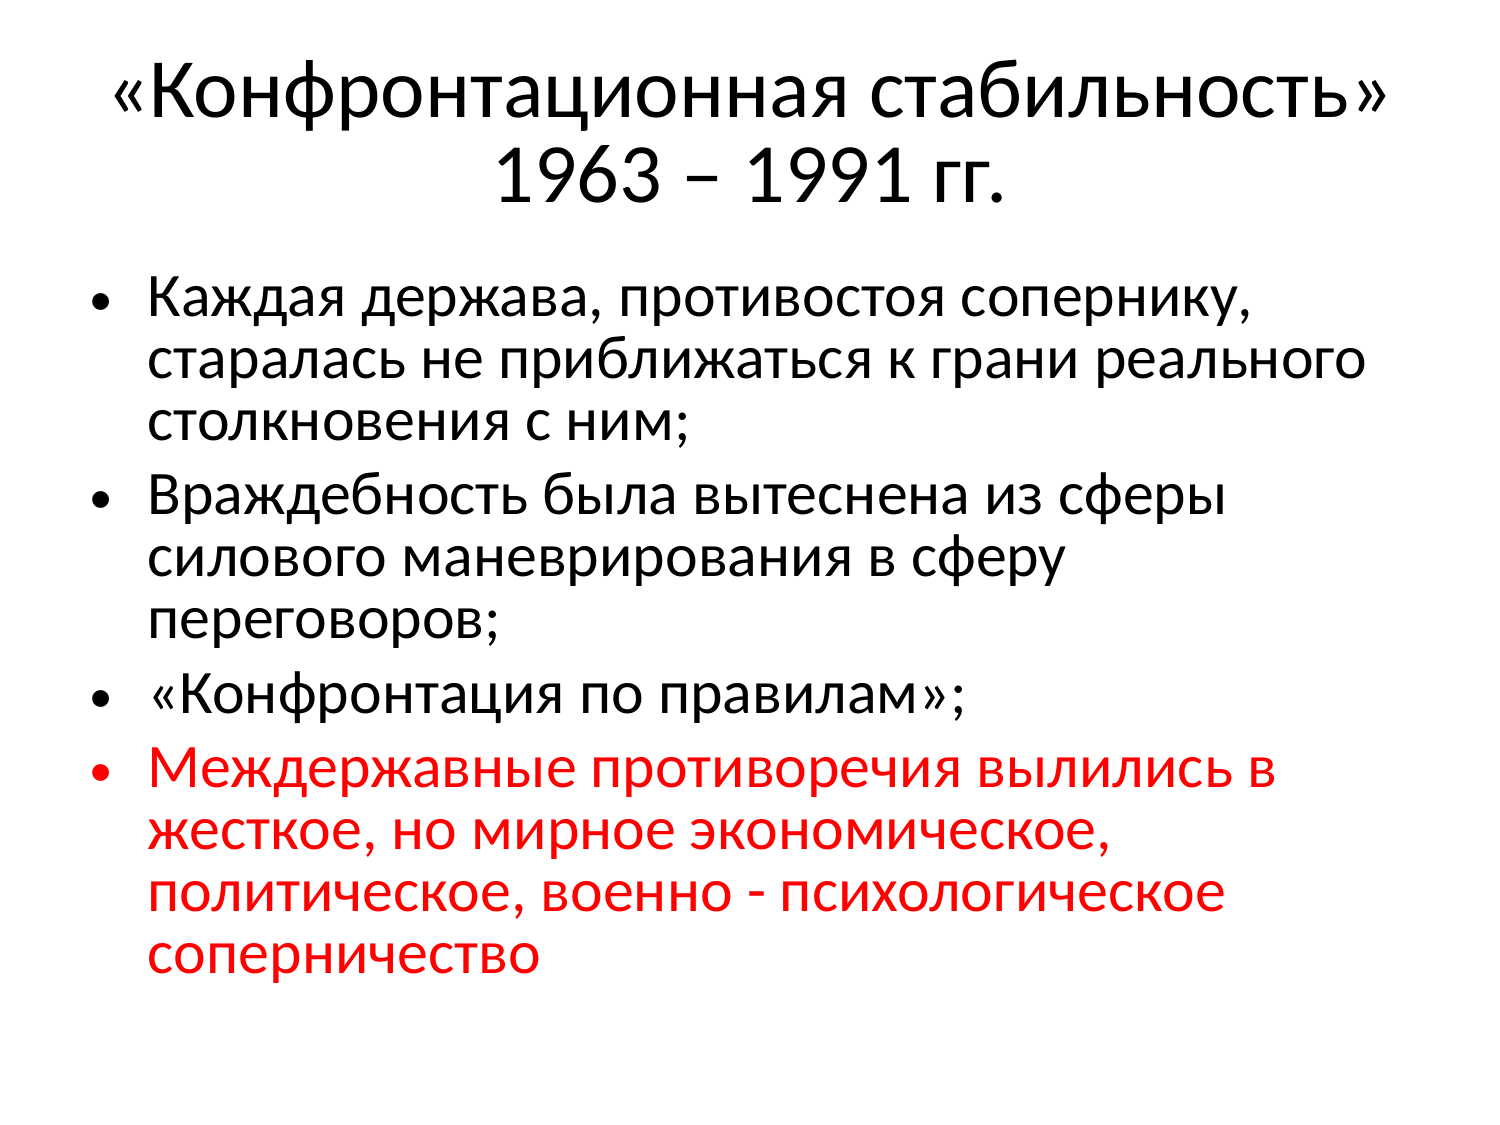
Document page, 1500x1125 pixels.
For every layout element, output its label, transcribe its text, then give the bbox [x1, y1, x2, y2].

text_box «Конфронтационная стабильность» 1963 – 1991 гг. [74, 45, 1425, 233]
text_box Каждая держава, противостоя сопернику, старалась не приближаться к грани реального столкновения с ним; Враждебность была вытеснена из сферы силового маневрирования в сферу переговоров; «Конфронтация по правилам»; Междержавные противоречия вылились в жесткое, но мирное экономическое, политическое, военно - психологическое соперничество [74, 262, 1425, 1005]
